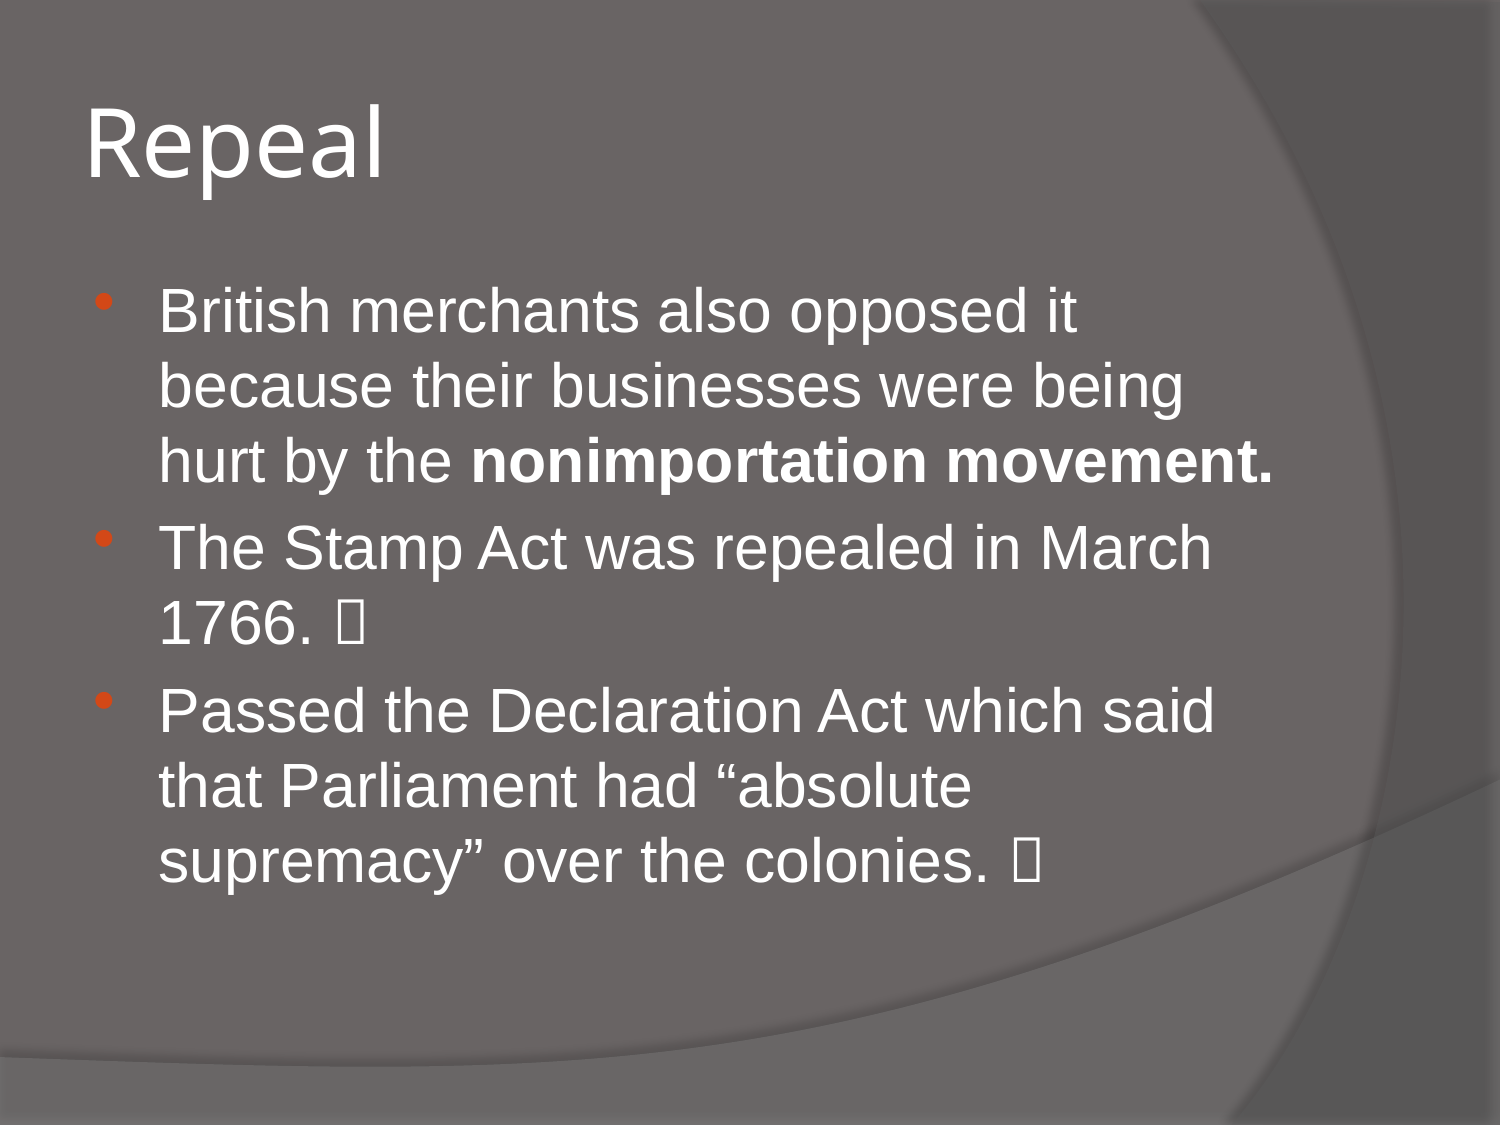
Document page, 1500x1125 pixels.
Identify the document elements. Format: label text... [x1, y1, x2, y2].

title Repeal [75, 45, 1300, 233]
list British merchants also opposed it because their businesses were being hurt by the nonimportation movement. The Stamp Act was repealed in March 1766.  Passed the Declaration Act which said that Parliament had “absolute supremacy” over the colonies.  [75, 262, 1300, 1005]
